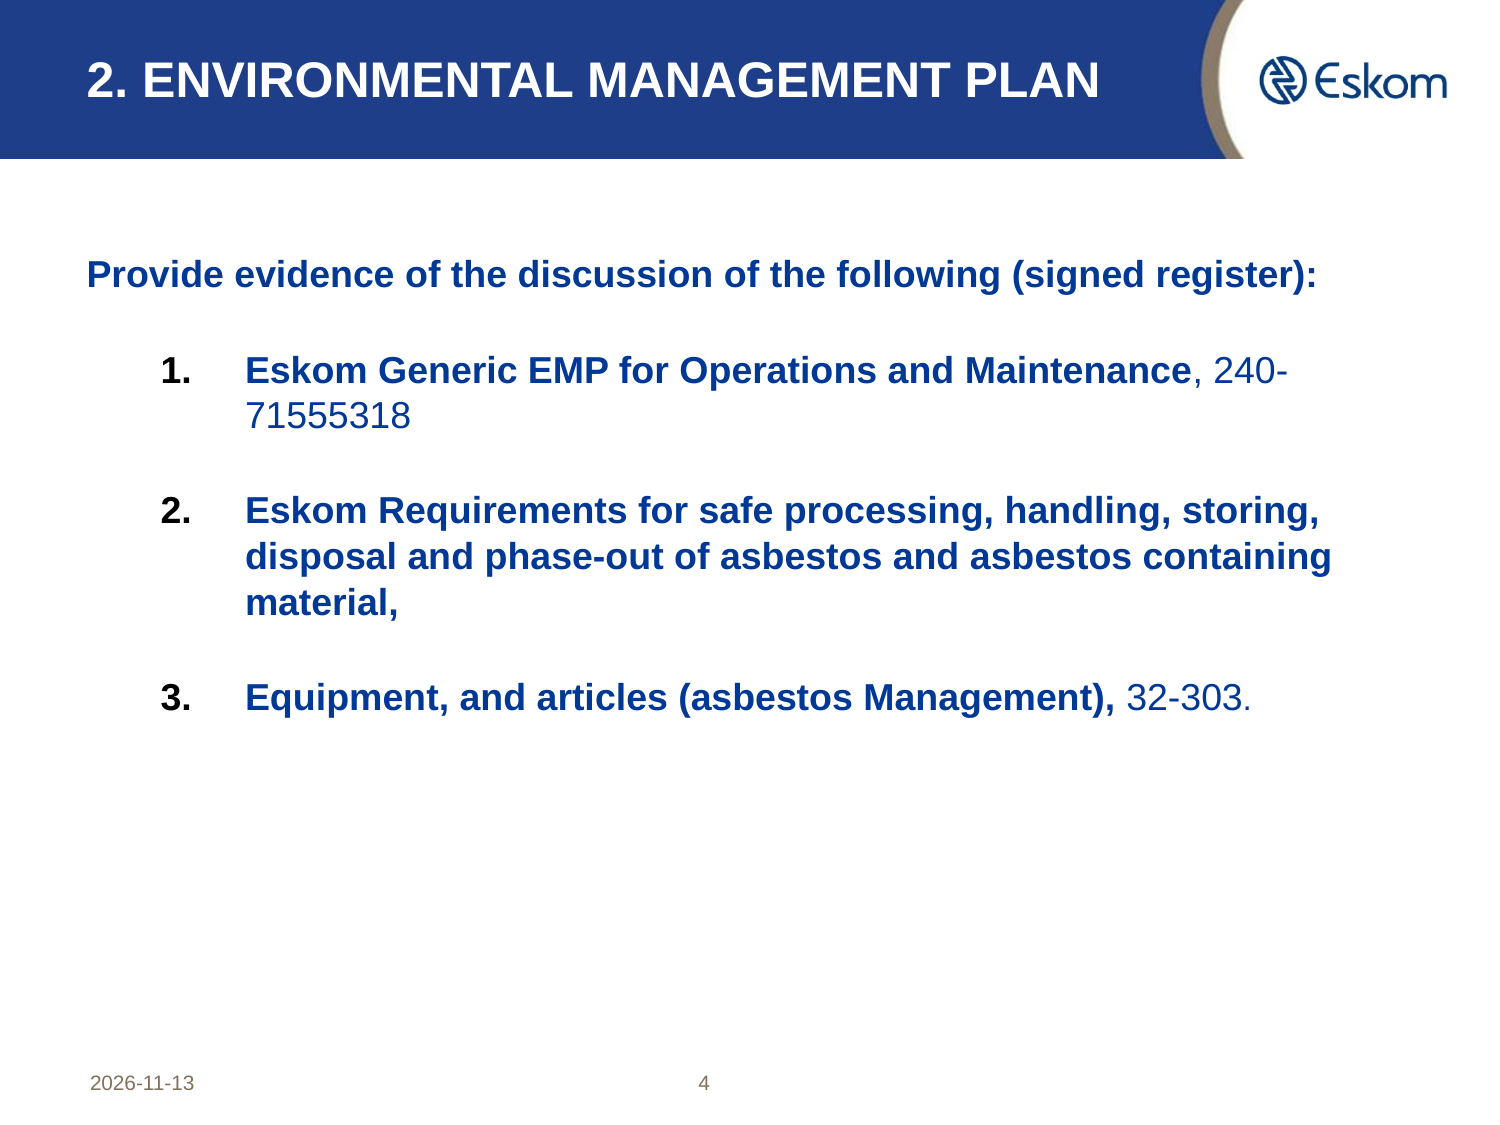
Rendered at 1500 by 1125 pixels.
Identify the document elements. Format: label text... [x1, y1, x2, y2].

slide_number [74, 1058, 361, 1103]
picture [1257, 55, 1450, 105]
slide_number 4 [622, 1058, 786, 1103]
list Provide evidence of the discussion of the following (signed register): Eskom Generic EMP for Operations and Maintenance, 240-71555318 Eskom Requirements for safe processing, handling, storing, disposal and phase-out of asbestos and asbestos containing material, Equipment, and articles (asbestos Management), 32-303. [71, 235, 1447, 1064]
title 2. ENVIRONMENTAL MANAGEMENT PLAN [71, 27, 1142, 137]
picture [0, 0, 1246, 159]
